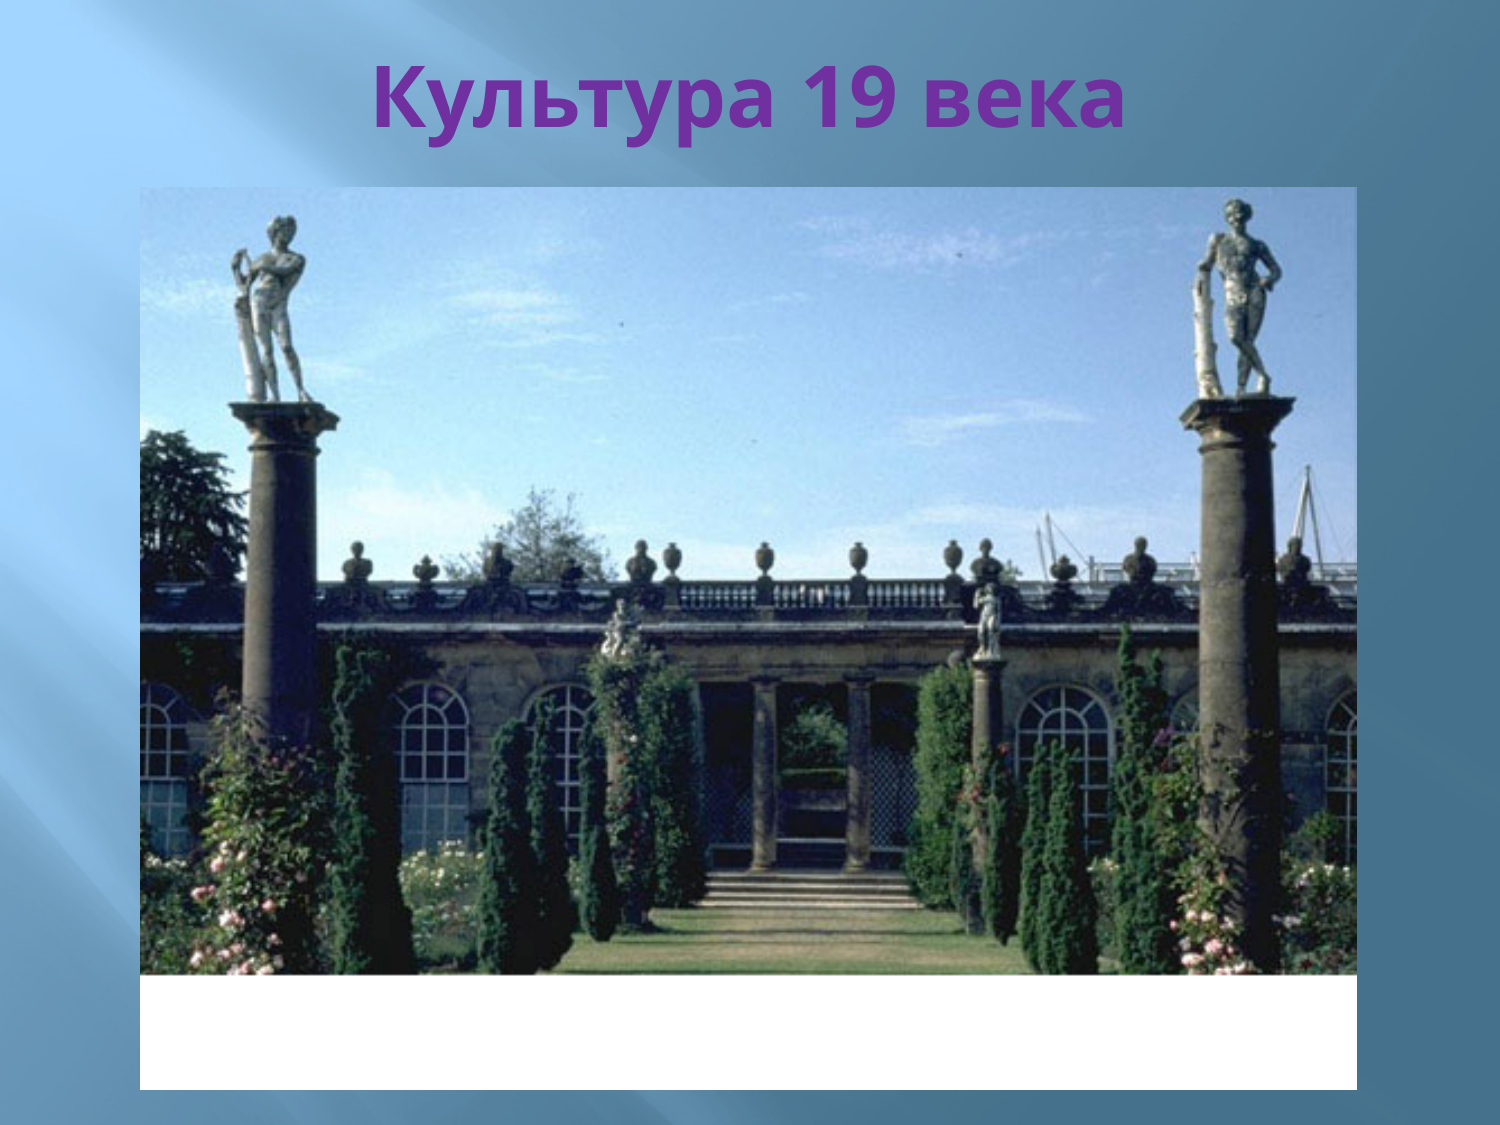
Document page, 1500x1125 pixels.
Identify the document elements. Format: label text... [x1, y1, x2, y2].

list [140, 187, 1357, 1091]
title Культура 19 века [0, 0, 1500, 188]
